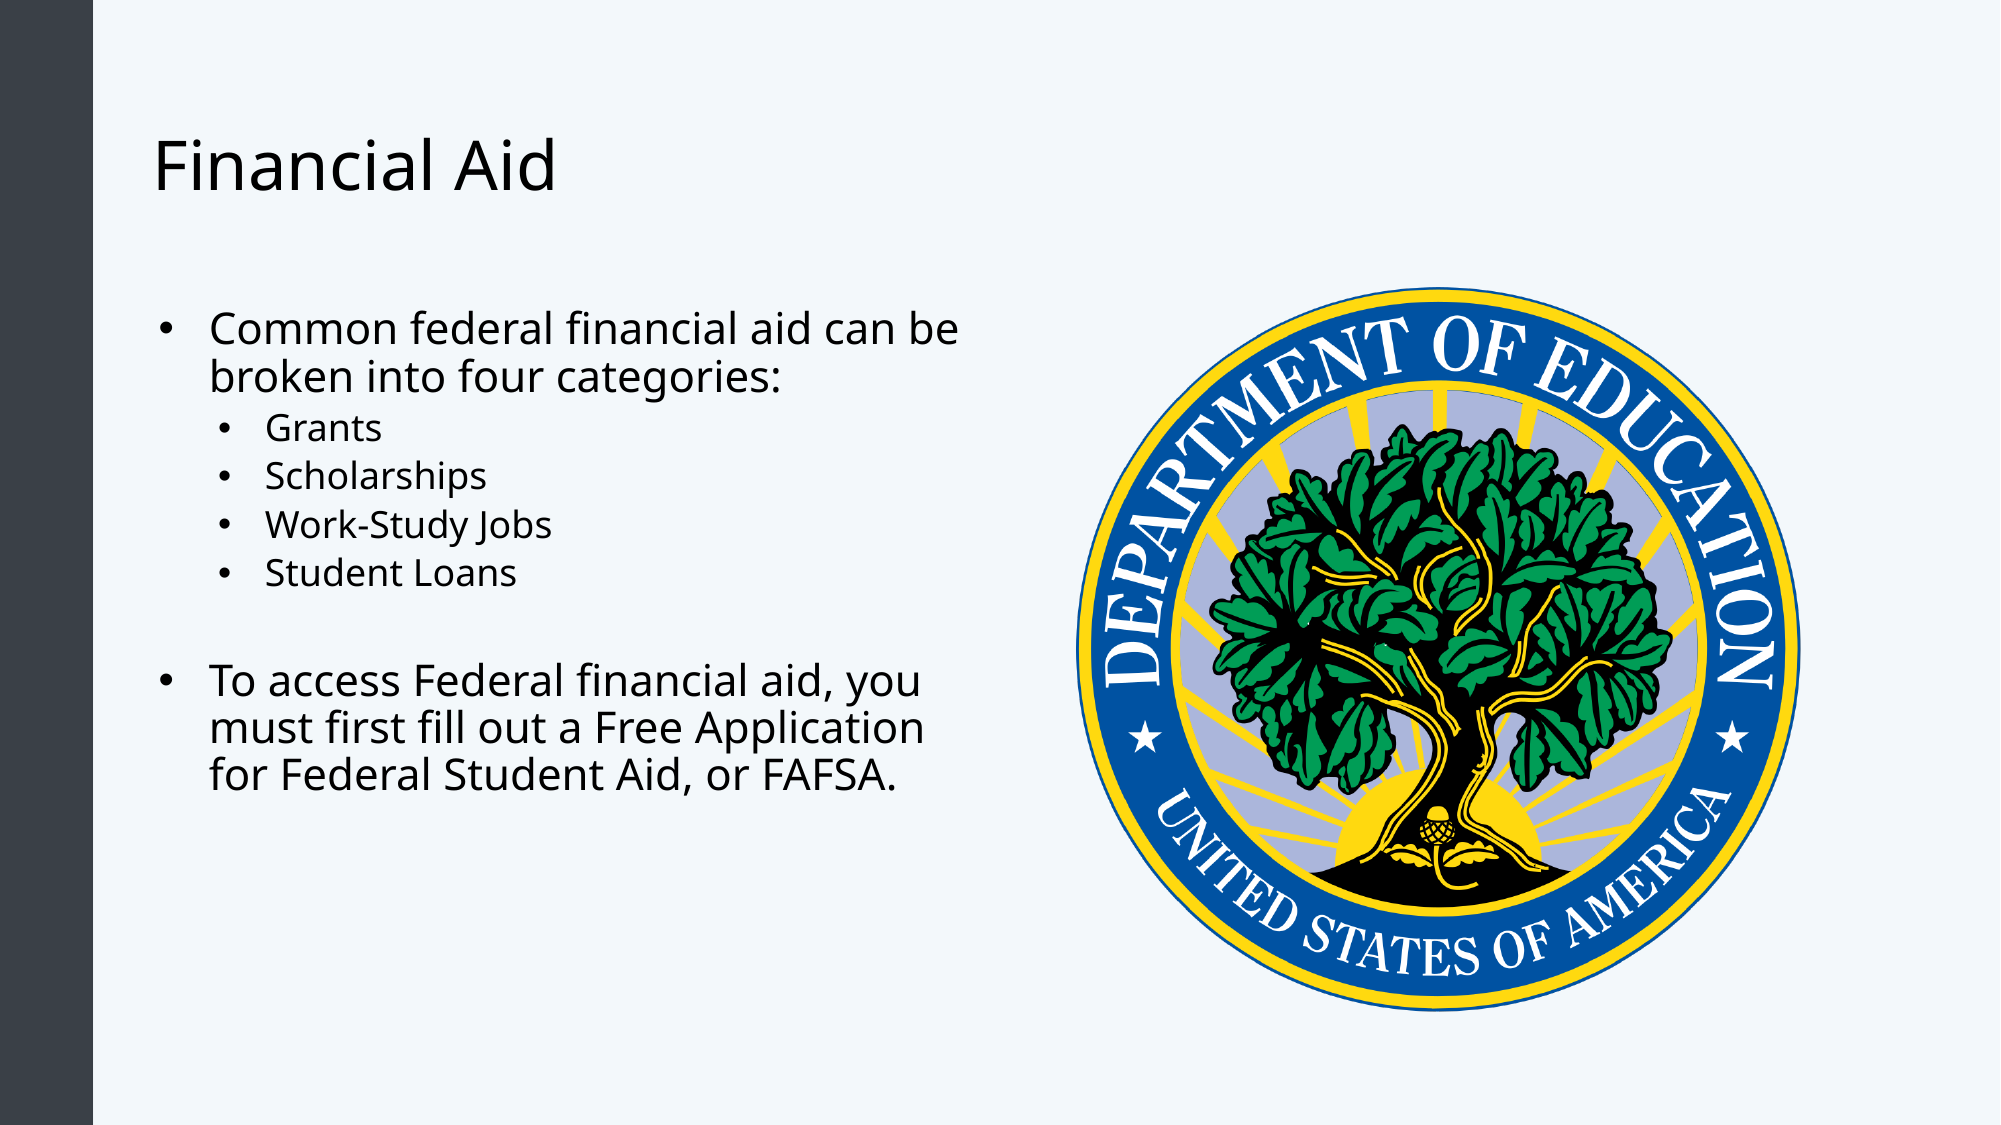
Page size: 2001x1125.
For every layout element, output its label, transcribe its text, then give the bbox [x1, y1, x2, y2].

picture [1072, 283, 1803, 1014]
list Common federal financial aid can be broken into four categories: Grants Scholarships Work-Study Jobs Student Loans To access Federal financial aid, you must first fill out a Free Application for Federal Student Aid, or FAFSA. [137, 299, 1000, 1014]
title Financial Aid [137, 59, 1863, 278]
